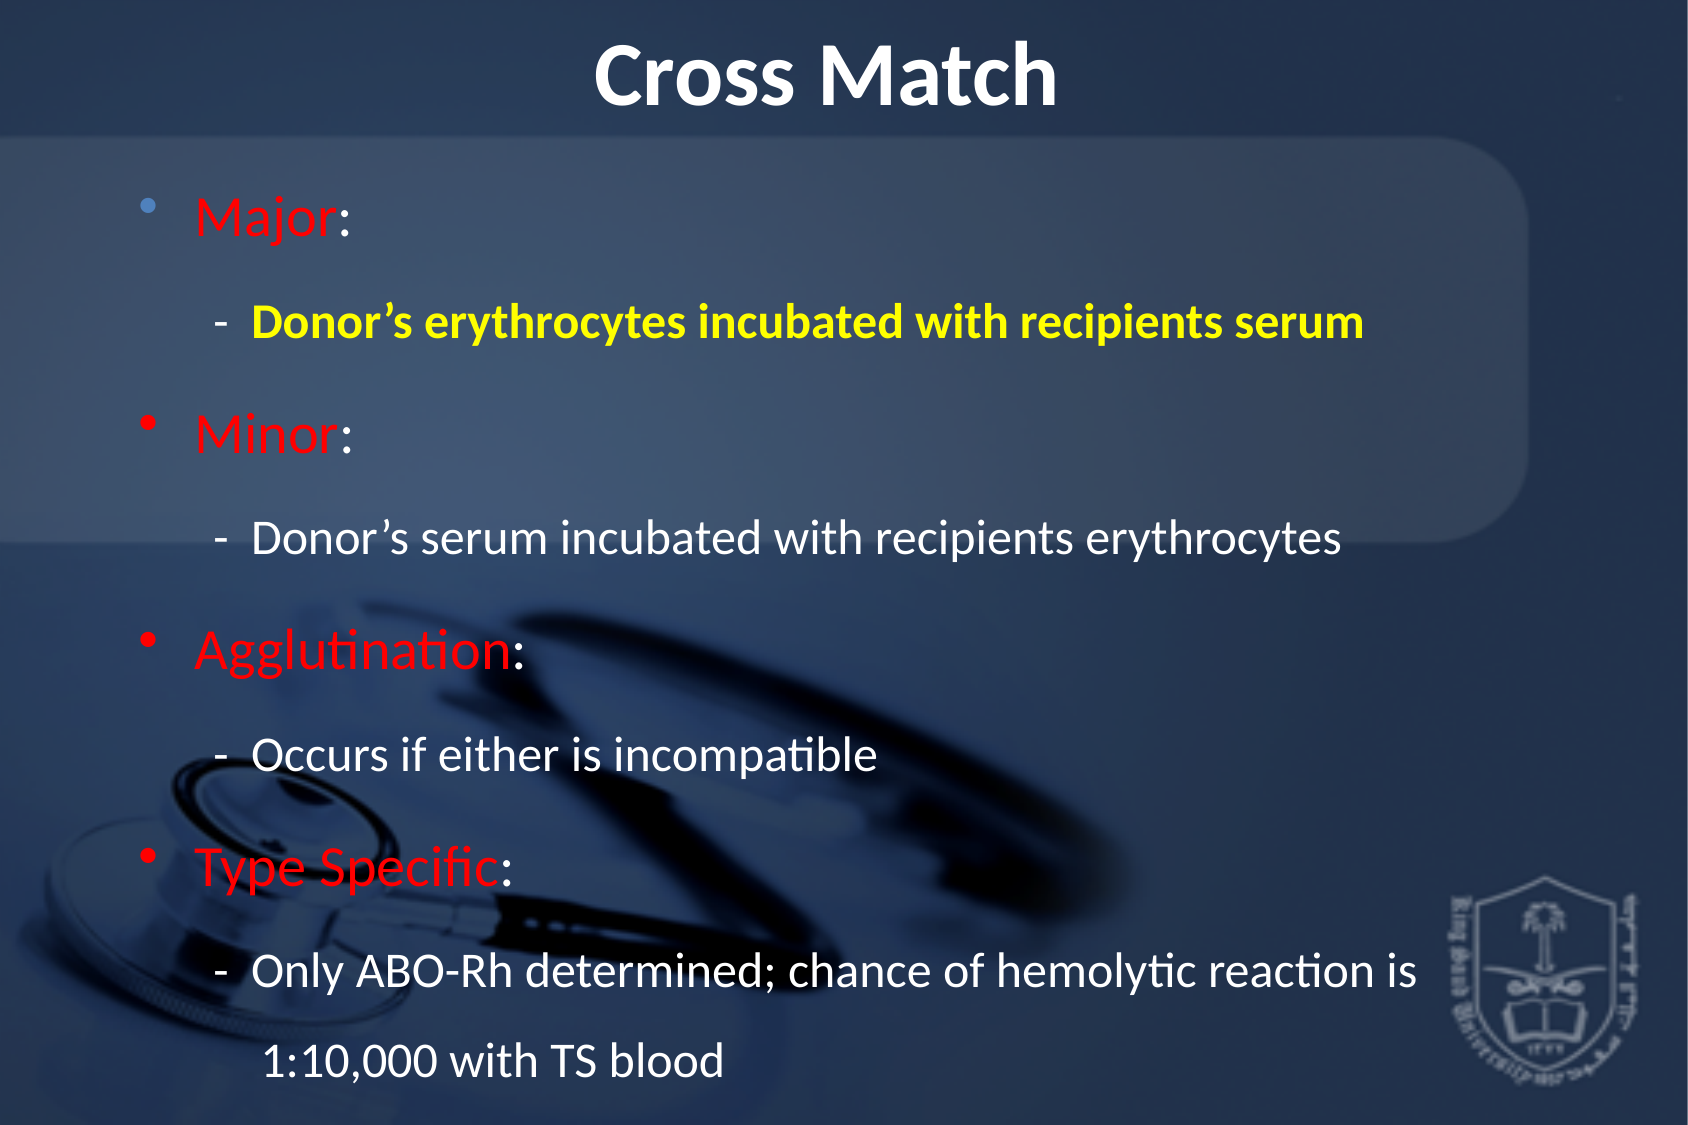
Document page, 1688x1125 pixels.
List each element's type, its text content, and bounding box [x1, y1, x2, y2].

list Major: - Donor’s erythrocytes incubated with recipients serum Minor: - Donor’s serum incubated with recipients erythrocytes Agglutination: - Occurs if either is incompatible Type Specific: - Only ABO-Rh determined; chance of hemolytic reaction is 1:10,000 with TS blood [123, 135, 1532, 824]
picture [0, 0, 1688, 1125]
title Cross Match [187, 0, 1468, 135]
